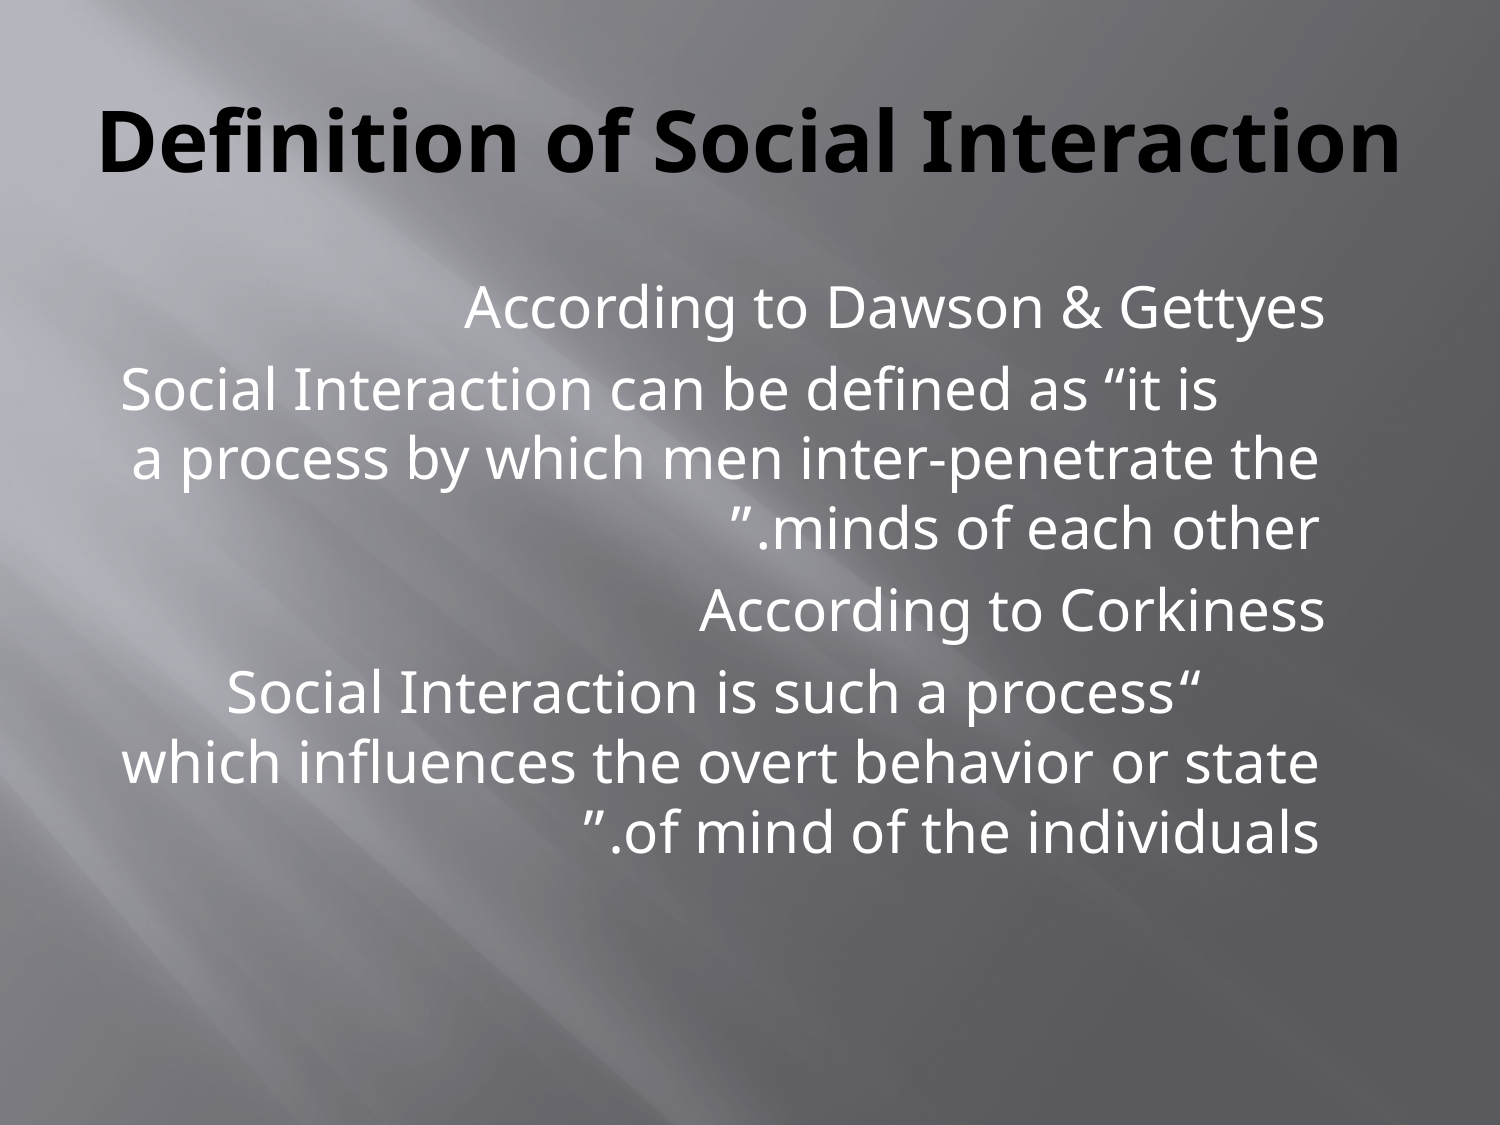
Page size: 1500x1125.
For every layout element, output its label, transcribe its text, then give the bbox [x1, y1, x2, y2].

title Definition of Social Interaction [75, 45, 1425, 233]
list According to Dawson & Gettyes Social Interaction can be defined as “it is a process by which men inter-penetrate the minds of each other.” According to Corkiness “Social Interaction is such a process which influences the overt behavior or state of mind of the individuals.” [75, 262, 1425, 1035]
